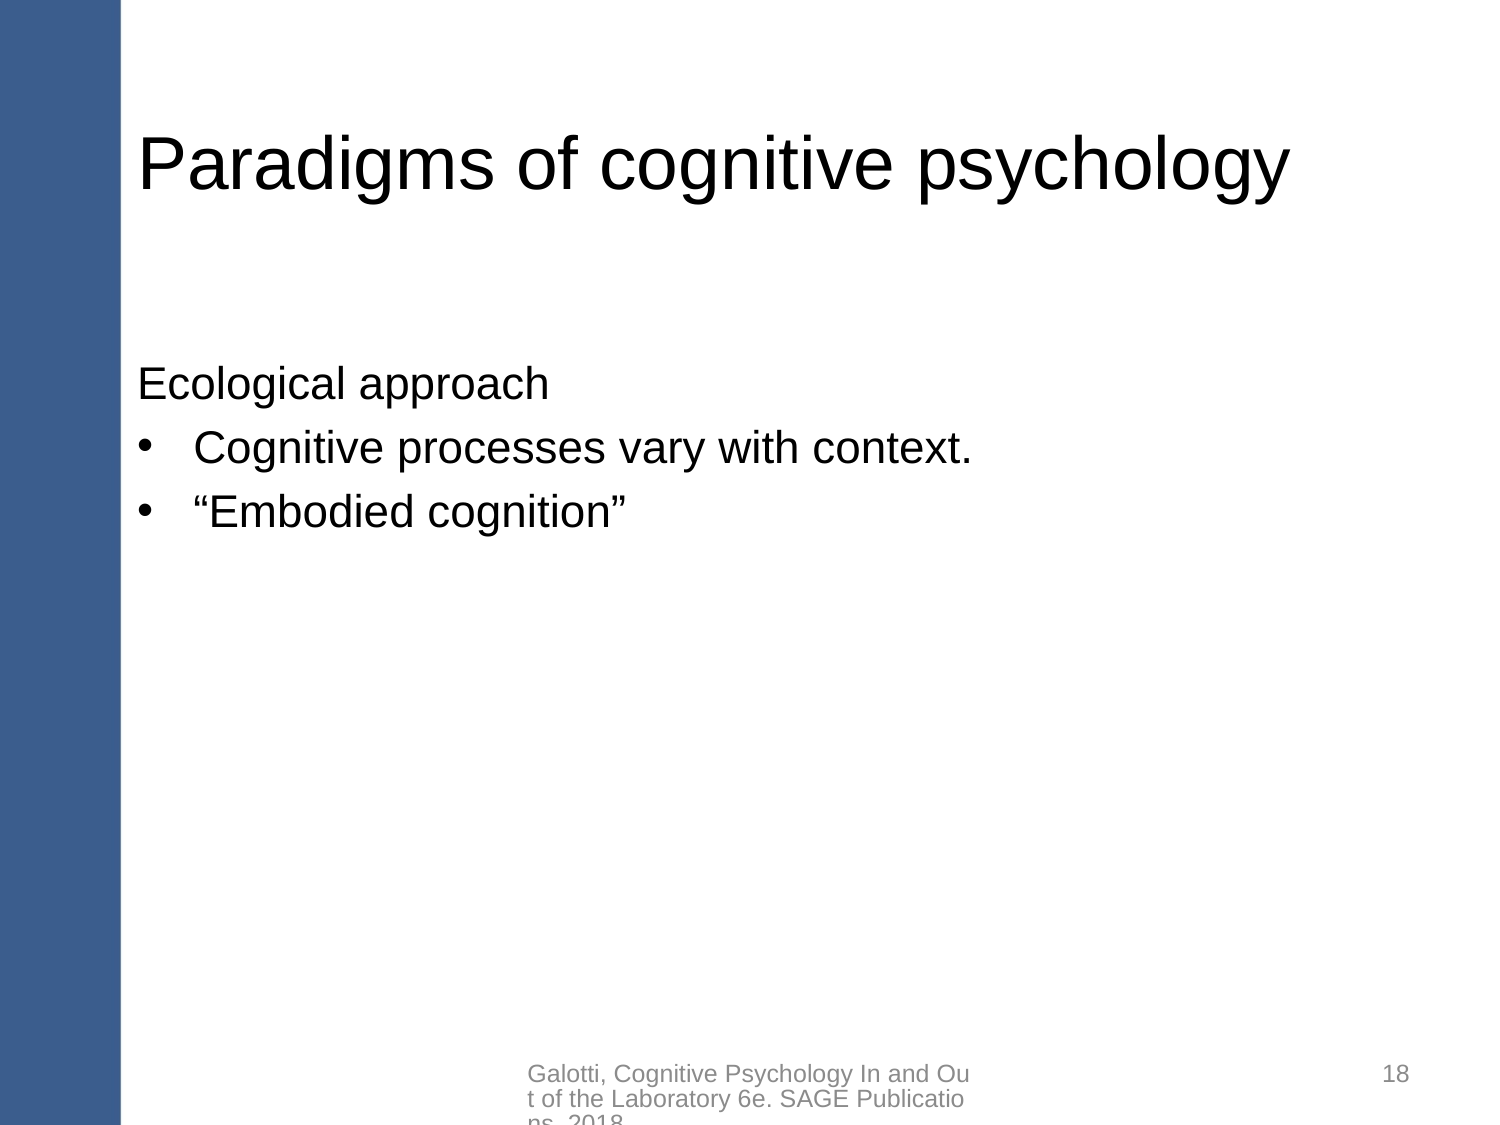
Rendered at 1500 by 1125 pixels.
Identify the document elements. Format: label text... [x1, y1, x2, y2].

picture [0, 0, 1500, 1125]
list Ecological approach Cognitive processes vary with context. “Embodied cognition” [122, 345, 1018, 703]
title Paradigms of cognitive psychology [122, 90, 1473, 230]
slide_number 18 [1074, 1042, 1425, 1103]
footer Galotti, Cognitive Psychology In and Out of the Laboratory 6e. SAGE Publications, 2018. [512, 1042, 988, 1103]
